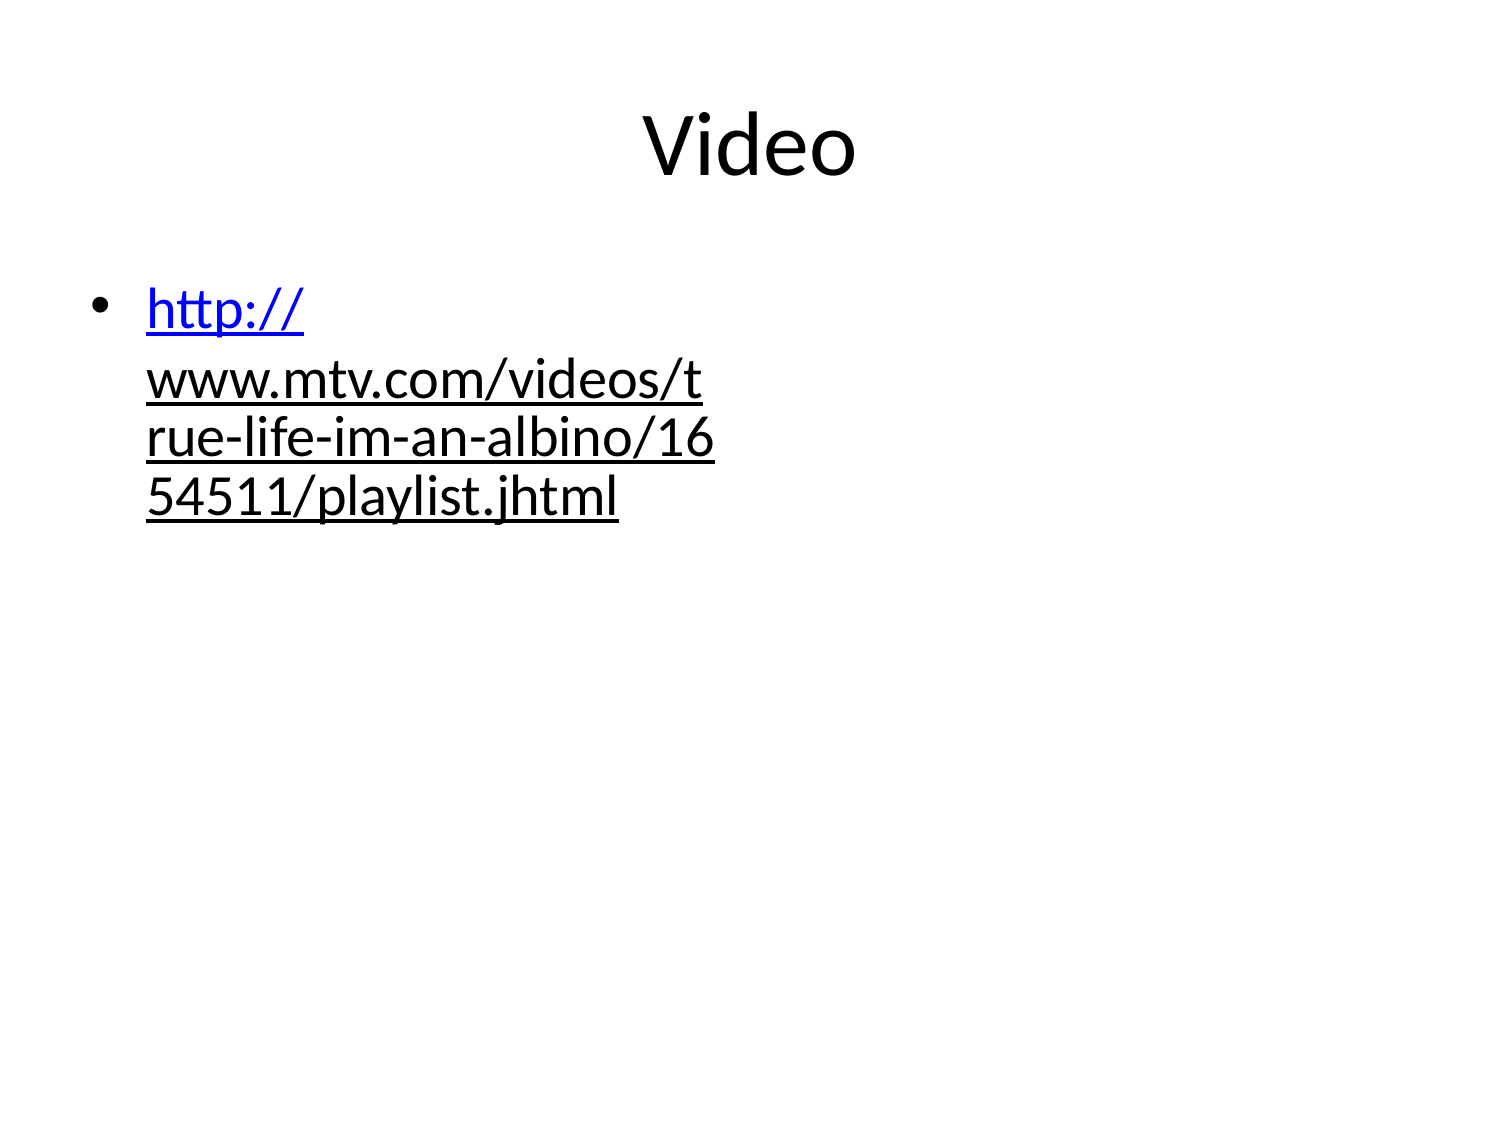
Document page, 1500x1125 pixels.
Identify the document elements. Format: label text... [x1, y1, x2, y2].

title Video [75, 45, 1425, 233]
list http://www.mtv.com/videos/true-life-im-an-albino/1654511/playlist.jhtml [75, 262, 738, 1005]
